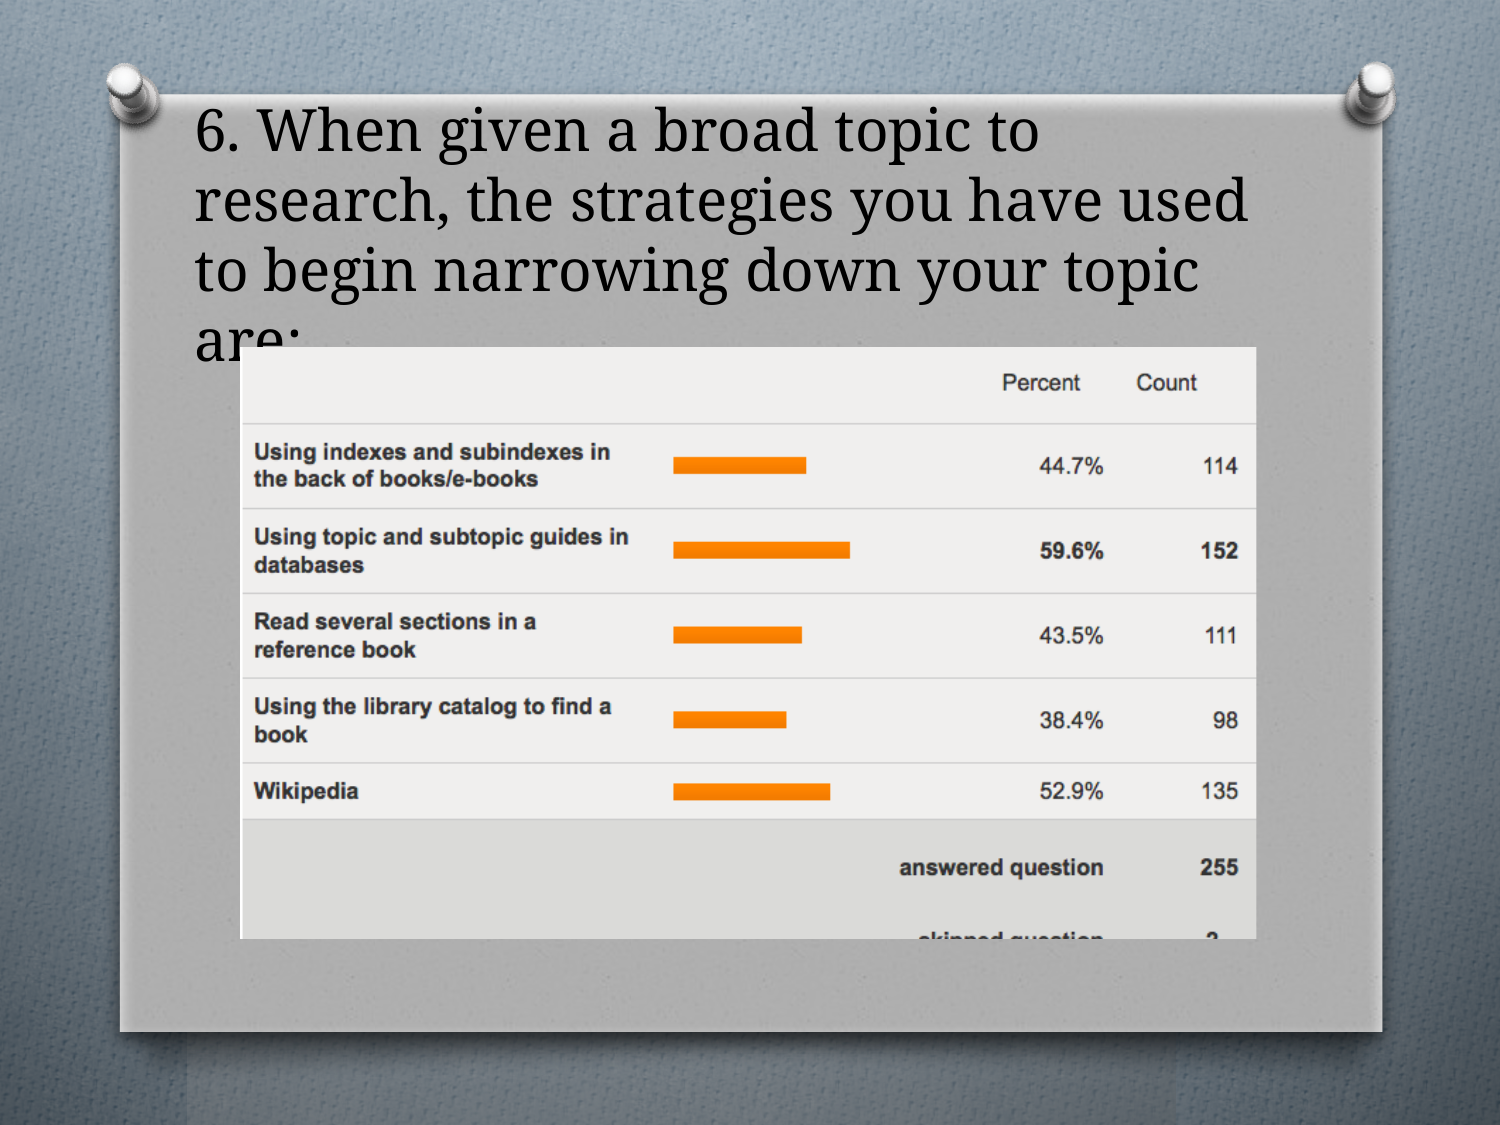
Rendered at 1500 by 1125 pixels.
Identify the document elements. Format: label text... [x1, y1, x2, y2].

title 6. When given a broad topic to research, the strategies you have used to begin narrowing down your topic are: [179, 134, 1323, 332]
picture [75, 29, 198, 153]
picture [1317, 35, 1439, 156]
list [239, 347, 1257, 940]
